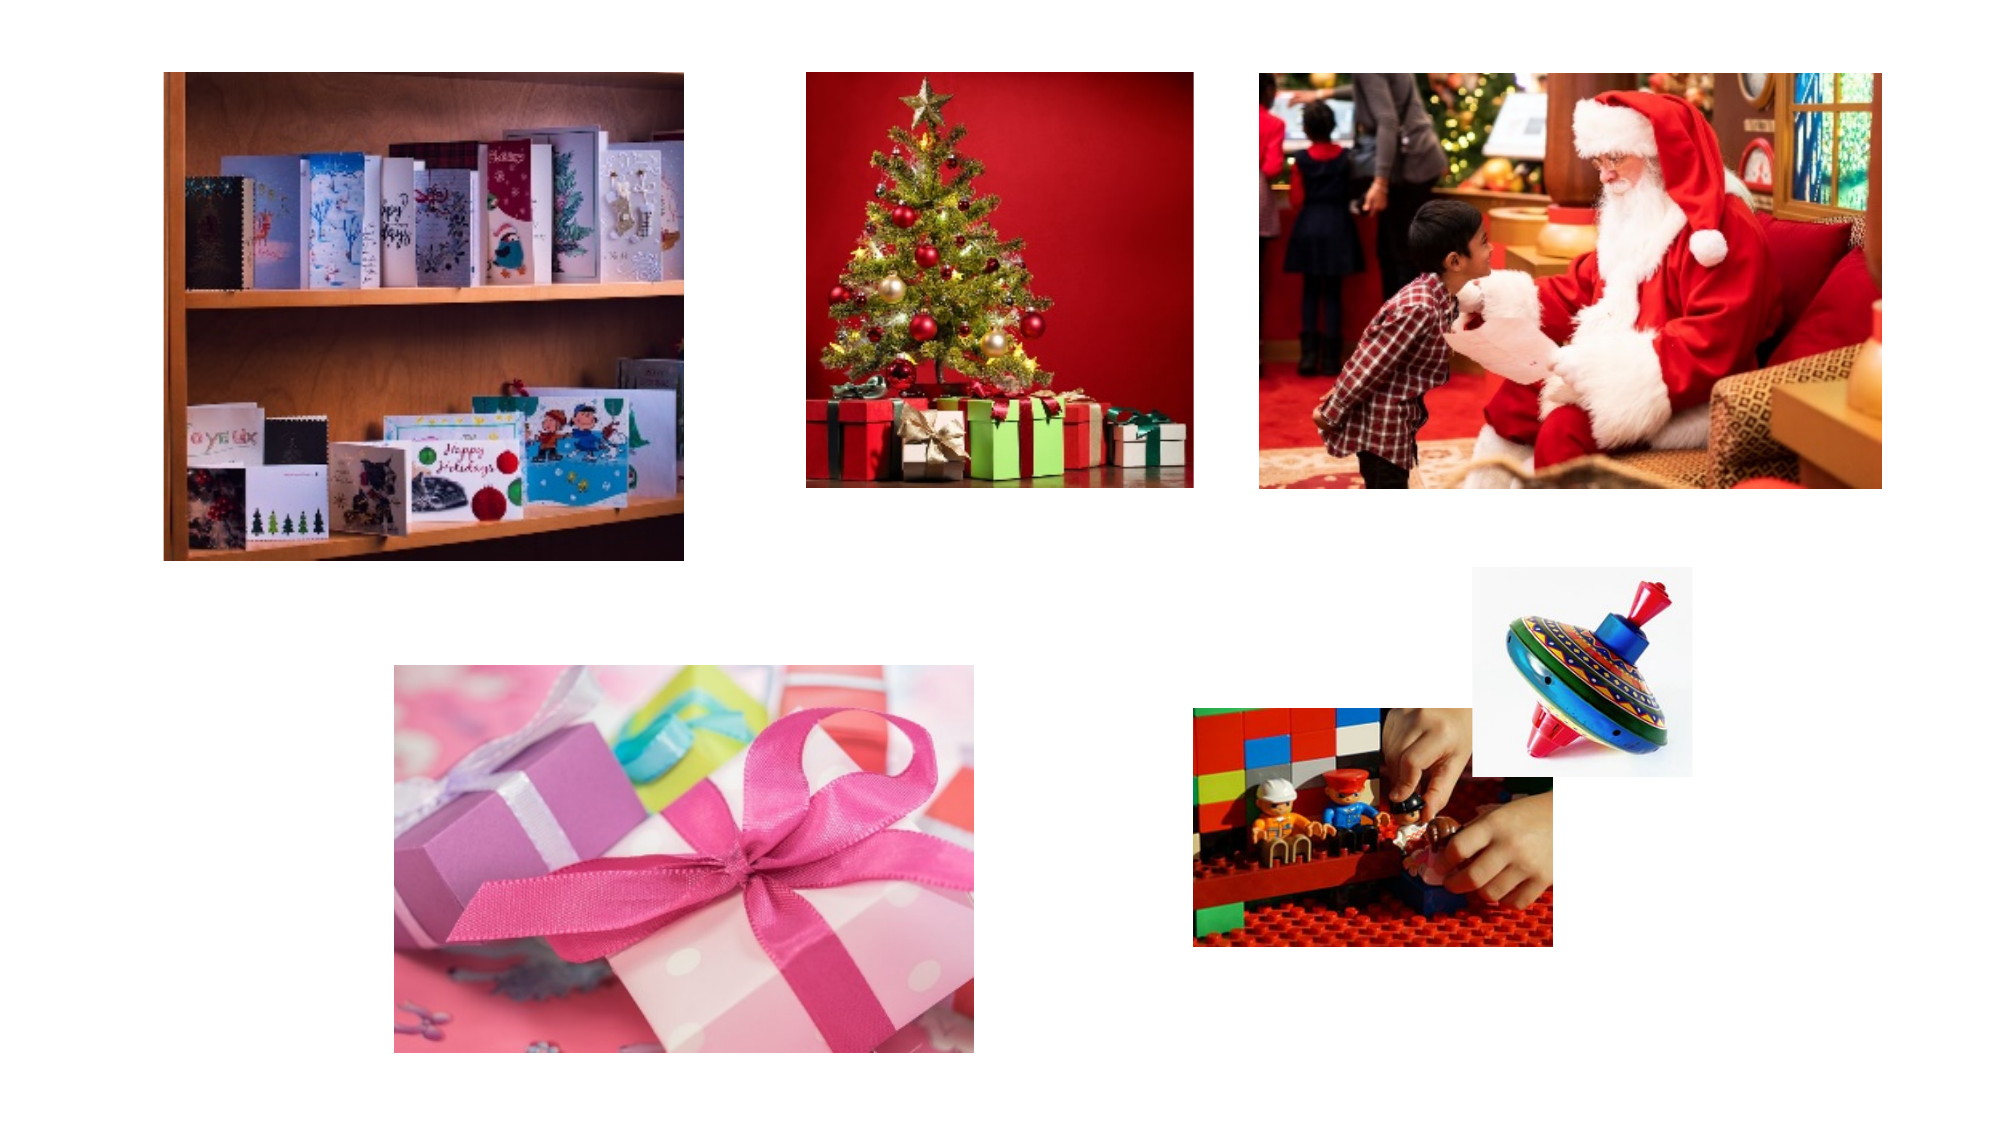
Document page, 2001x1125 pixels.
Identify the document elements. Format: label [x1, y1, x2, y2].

picture [1259, 73, 1882, 489]
picture [806, 72, 1194, 488]
picture [163, 72, 685, 561]
picture [1193, 567, 1693, 948]
picture [394, 665, 974, 1053]
